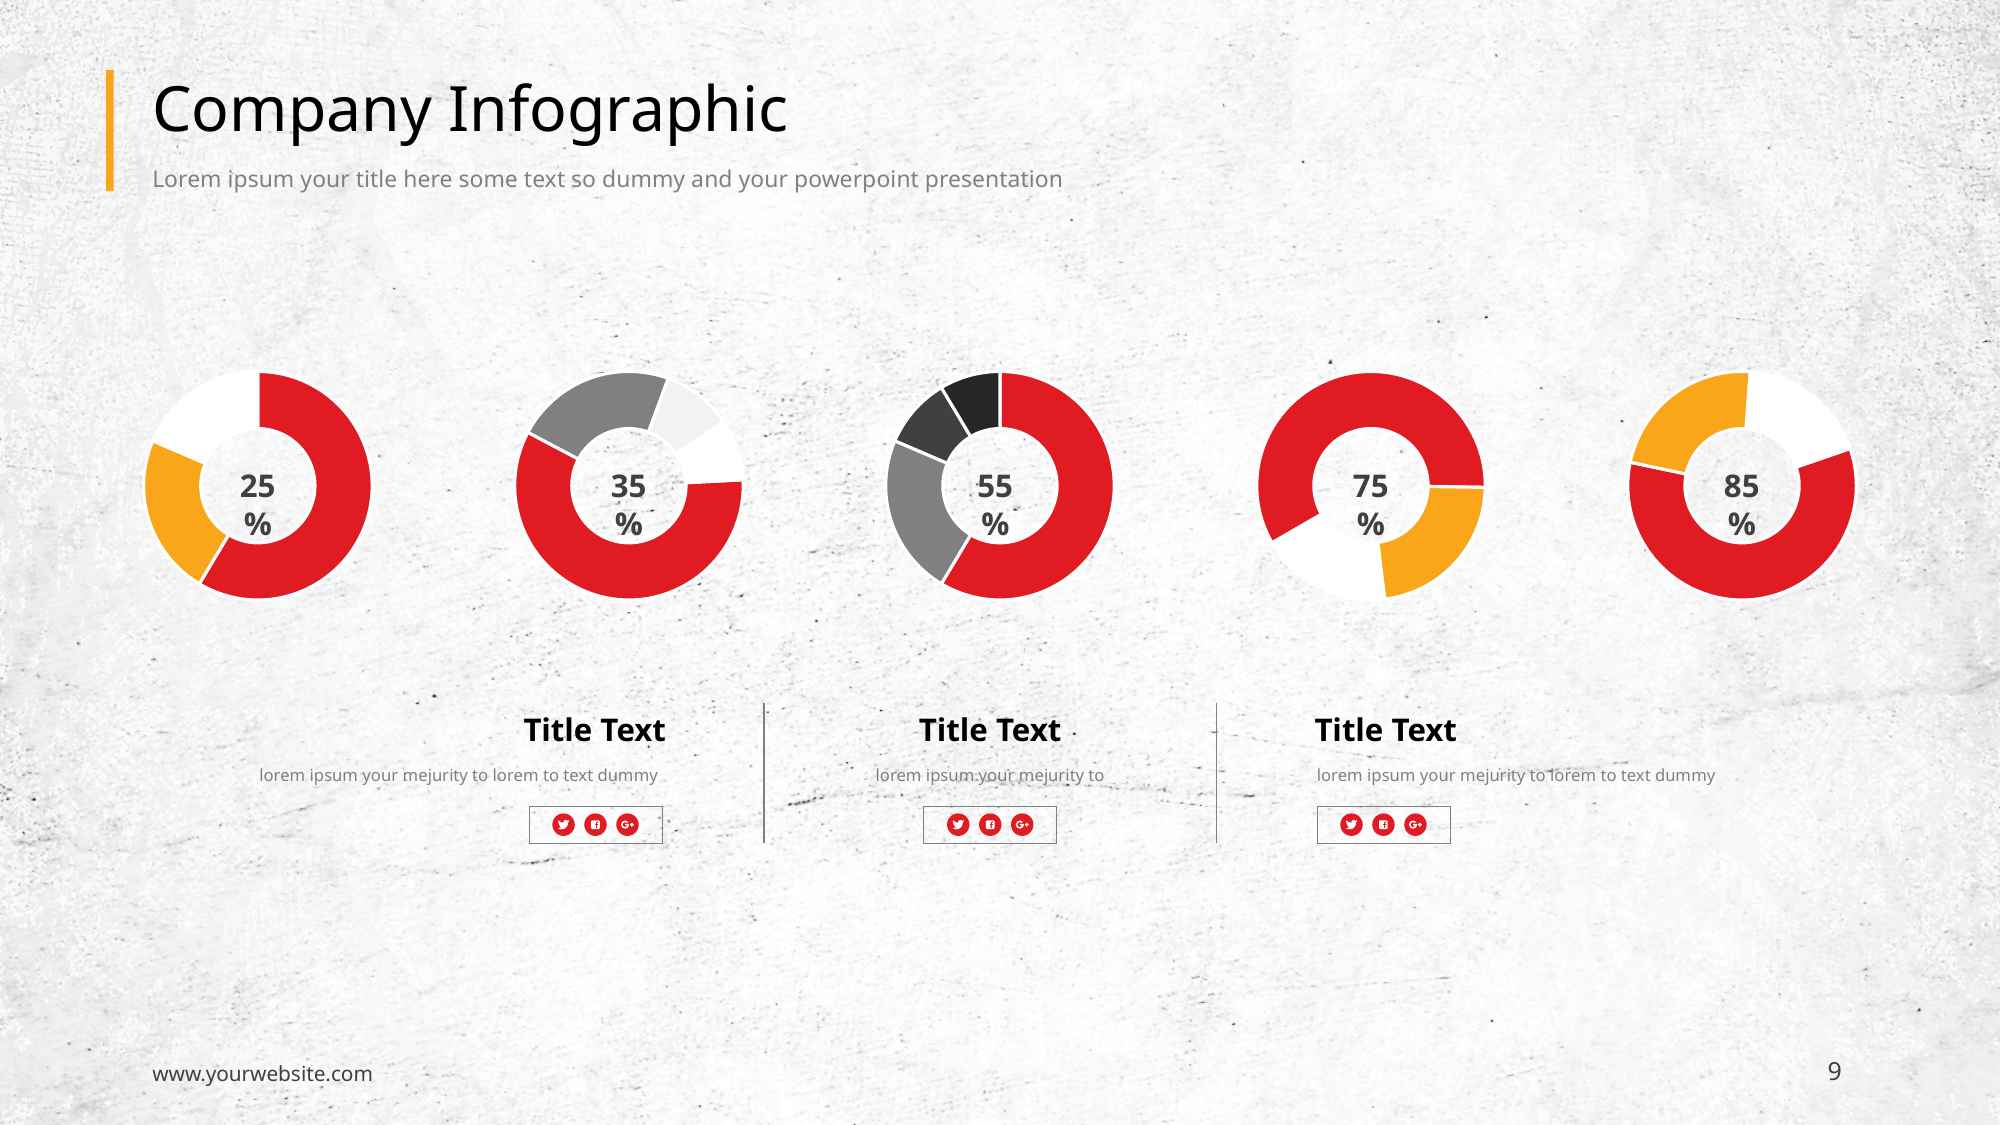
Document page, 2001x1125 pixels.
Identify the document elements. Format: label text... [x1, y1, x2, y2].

picture [0, 0, 2000, 1125]
list Lorem ipsum your title here some text so dummy and your powerpoint presentation [137, 160, 1863, 207]
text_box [132, 366, 1868, 843]
text_box [105, 69, 115, 192]
slide_number 9 [1797, 1039, 1872, 1106]
title Company Infographic [137, 55, 1863, 160]
footer www.yourwebsite.com [137, 1042, 462, 1103]
